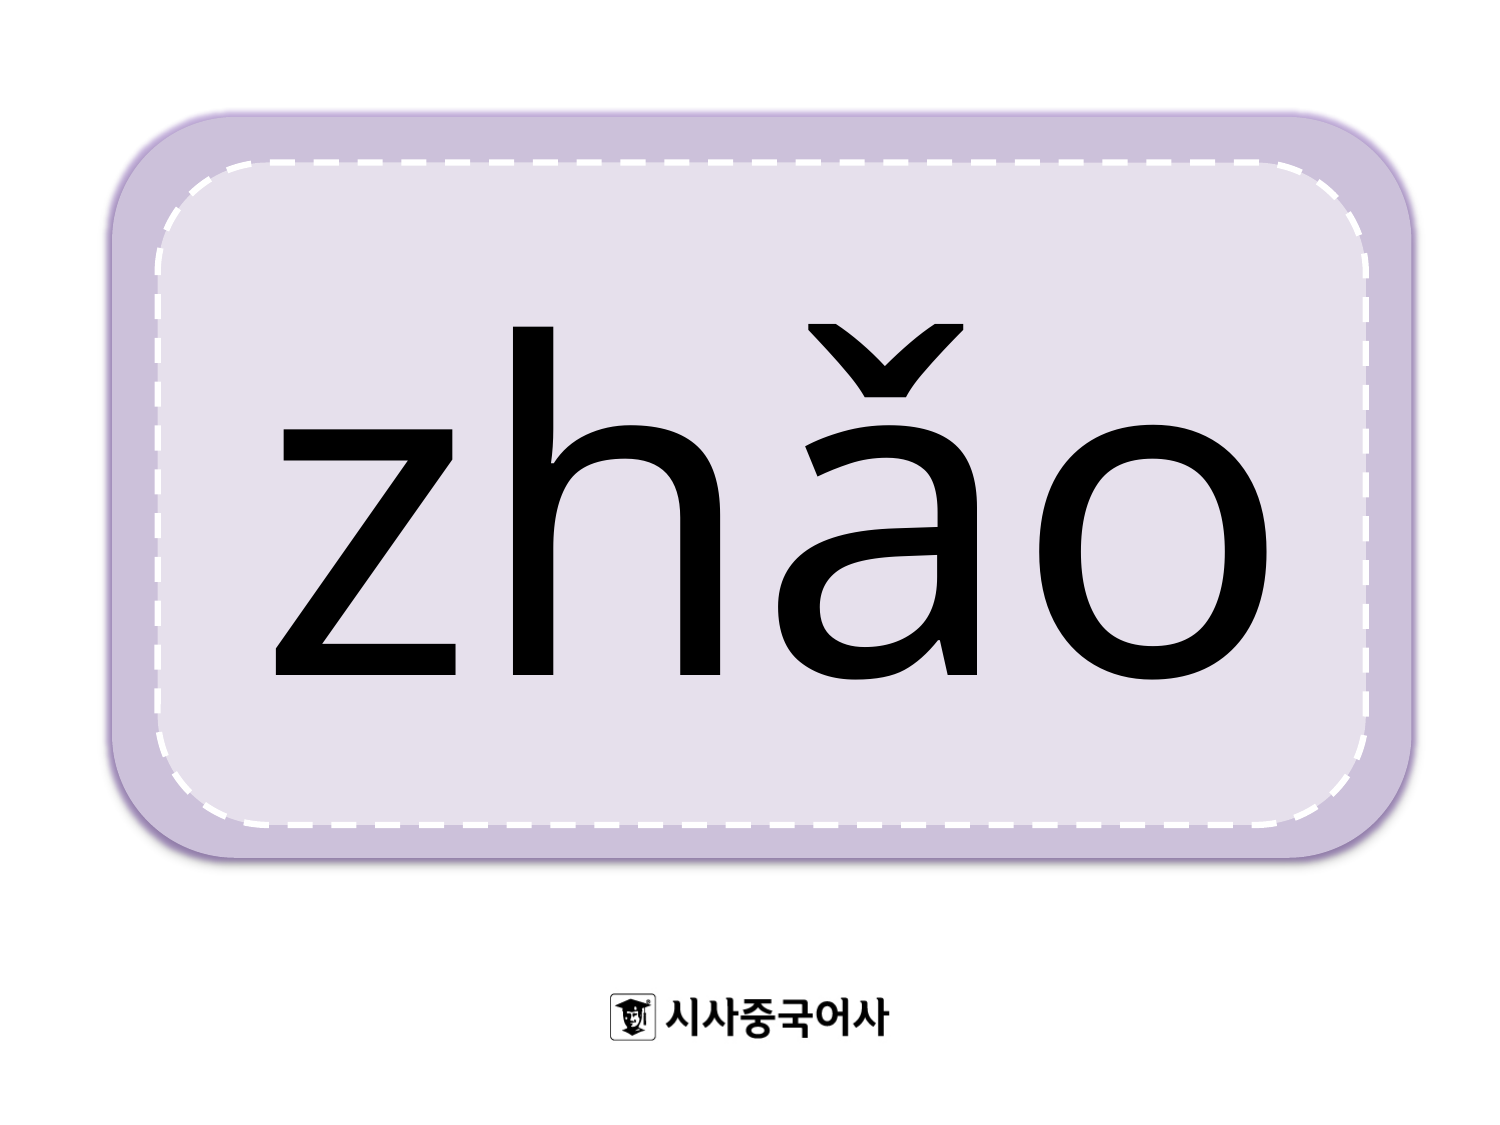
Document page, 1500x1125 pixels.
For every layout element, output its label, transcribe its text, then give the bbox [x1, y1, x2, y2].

picture [602, 987, 898, 1047]
text_box zhǎo [171, 160, 1380, 824]
